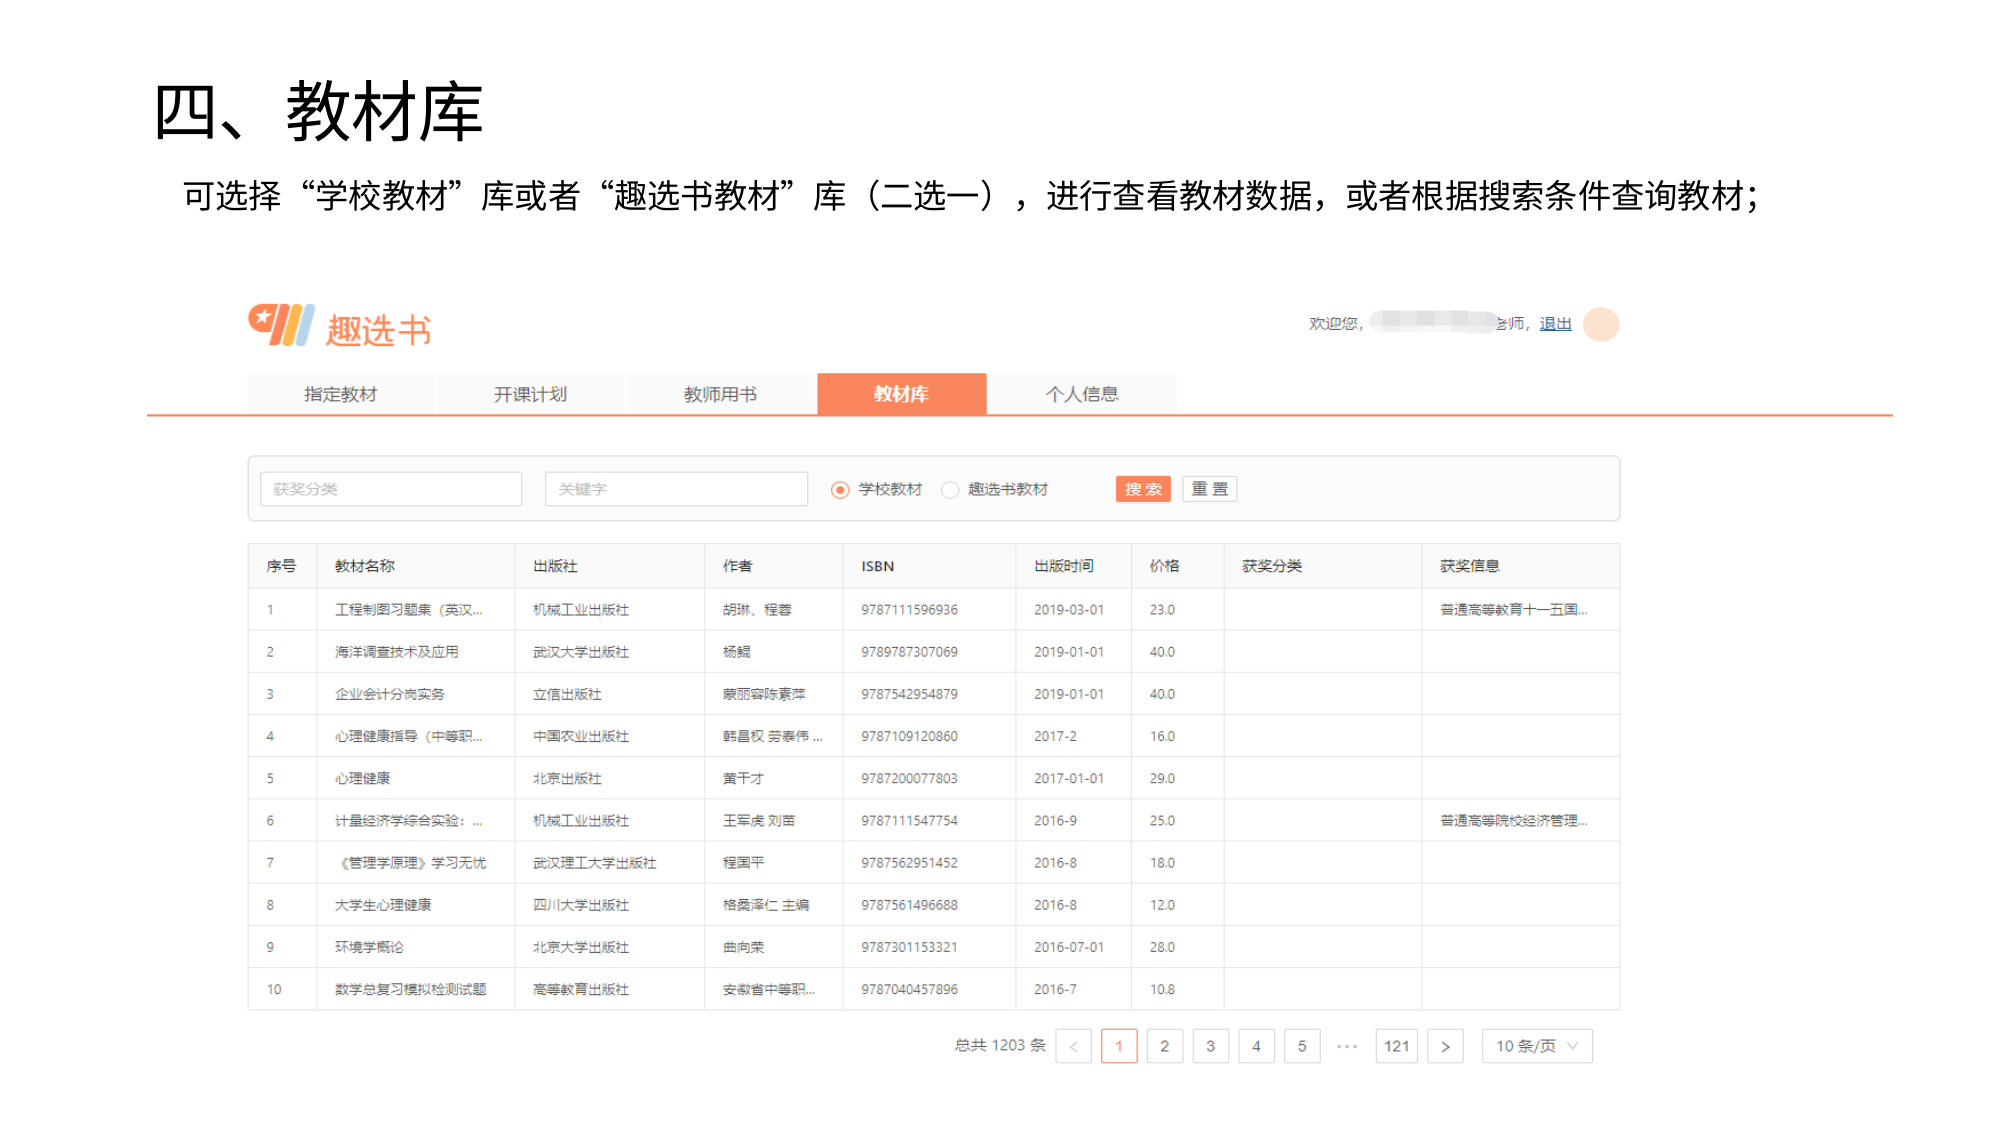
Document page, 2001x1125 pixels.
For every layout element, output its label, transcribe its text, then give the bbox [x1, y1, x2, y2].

title 四、教材库 可选择“学校教材”库或者“趣选书教材”库（二选一），进行查看教材数据，或者根据搜索条件查询教材； [137, 59, 1863, 243]
picture [147, 277, 1893, 1125]
